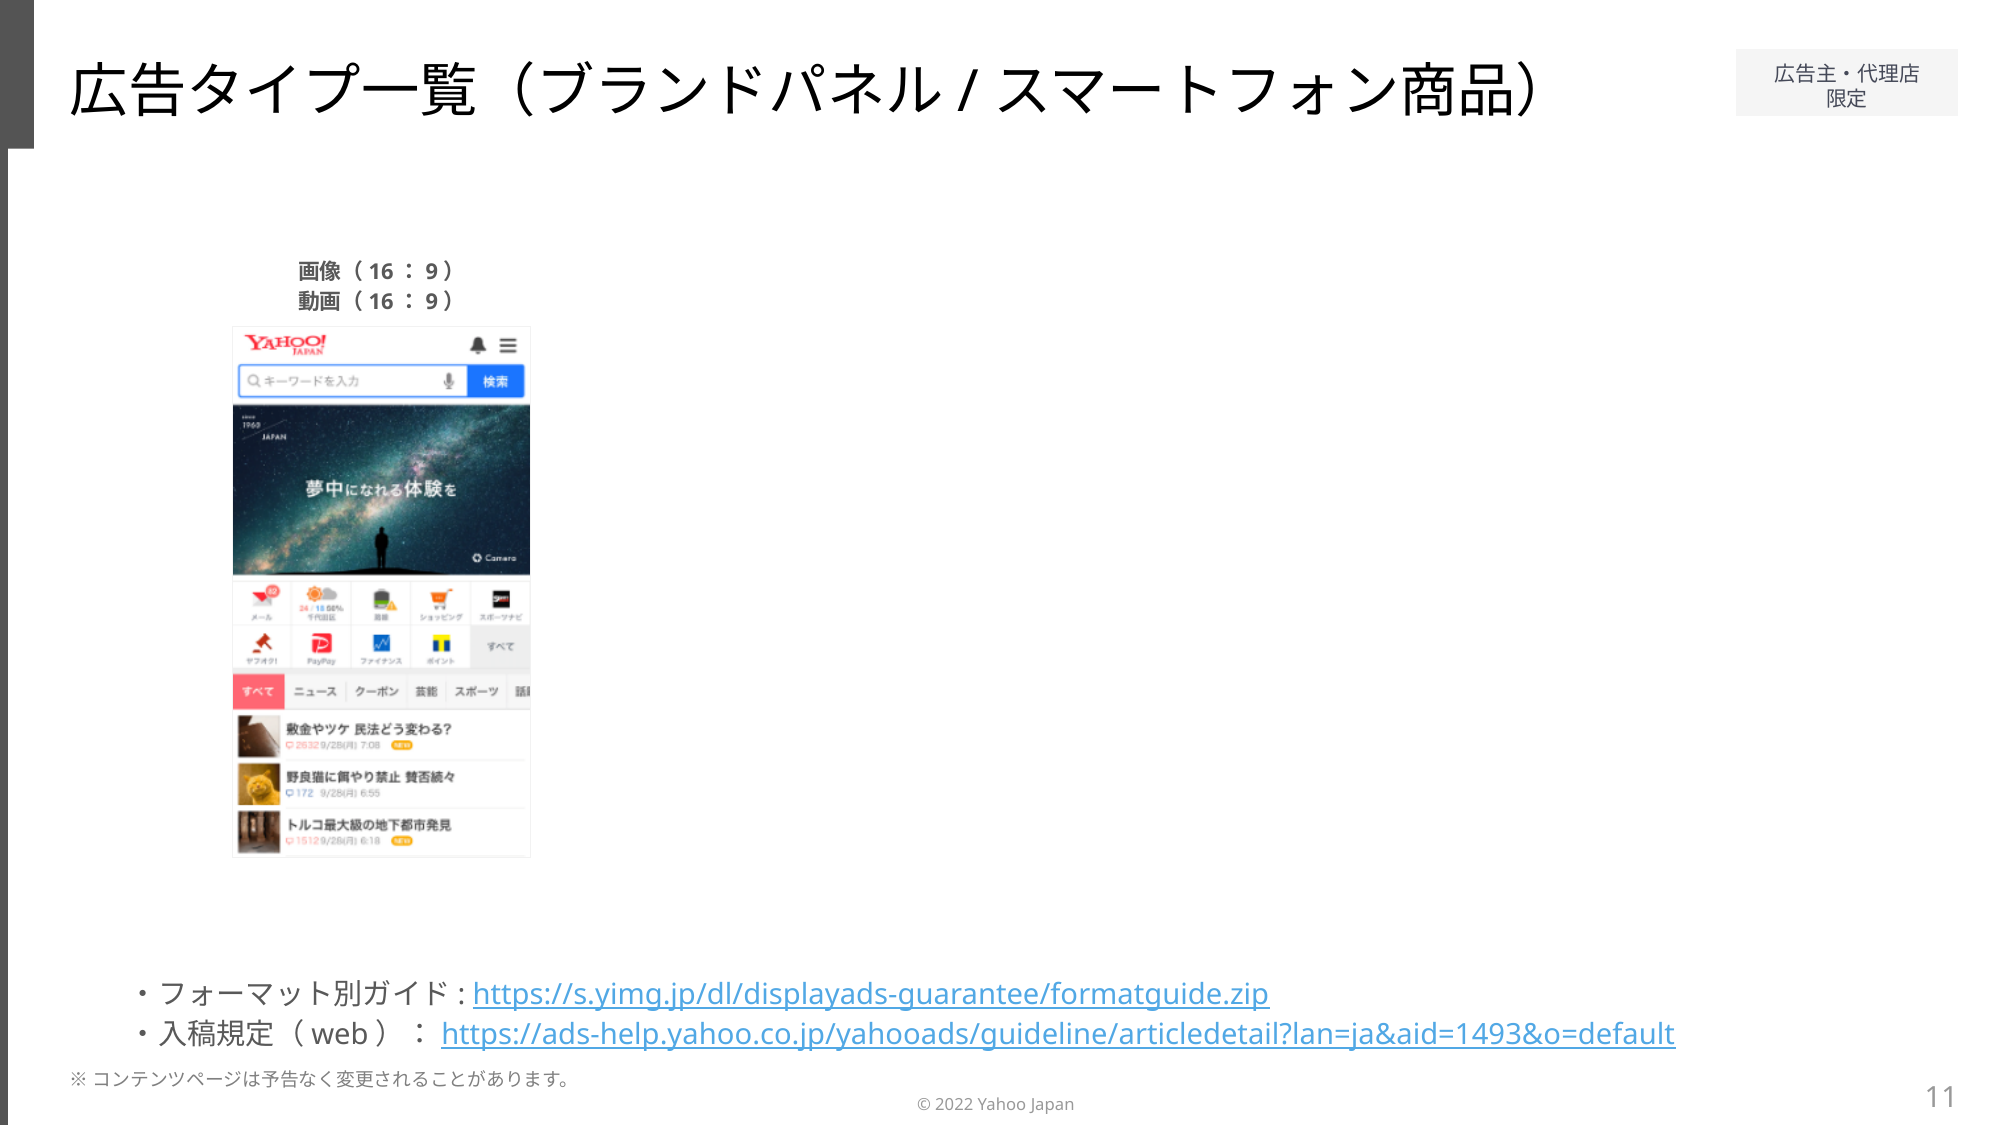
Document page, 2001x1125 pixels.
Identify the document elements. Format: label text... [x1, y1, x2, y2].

text_box ・フォーマット別ガイド: https://s.yimg.jp/dl/displayads-guarantee/formatguide.zip ・入稿規定（web）：https://ads-help.yahoo.co.jp/yahooads/guideline/articledetail?lan=ja&aid=1493&o=default [114, 967, 1886, 1063]
picture [231, 325, 532, 858]
text_box 画像（16：9） 動画（16：9） [283, 246, 480, 322]
list 広告タイプ一覧（ブランドパネル/スマートフォン商品） [54, 21, 1656, 155]
slide_number 11 [1803, 1070, 1973, 1125]
text_box ※コンテンツページは予告なく変更されることがあります。 [54, 1060, 1406, 1098]
